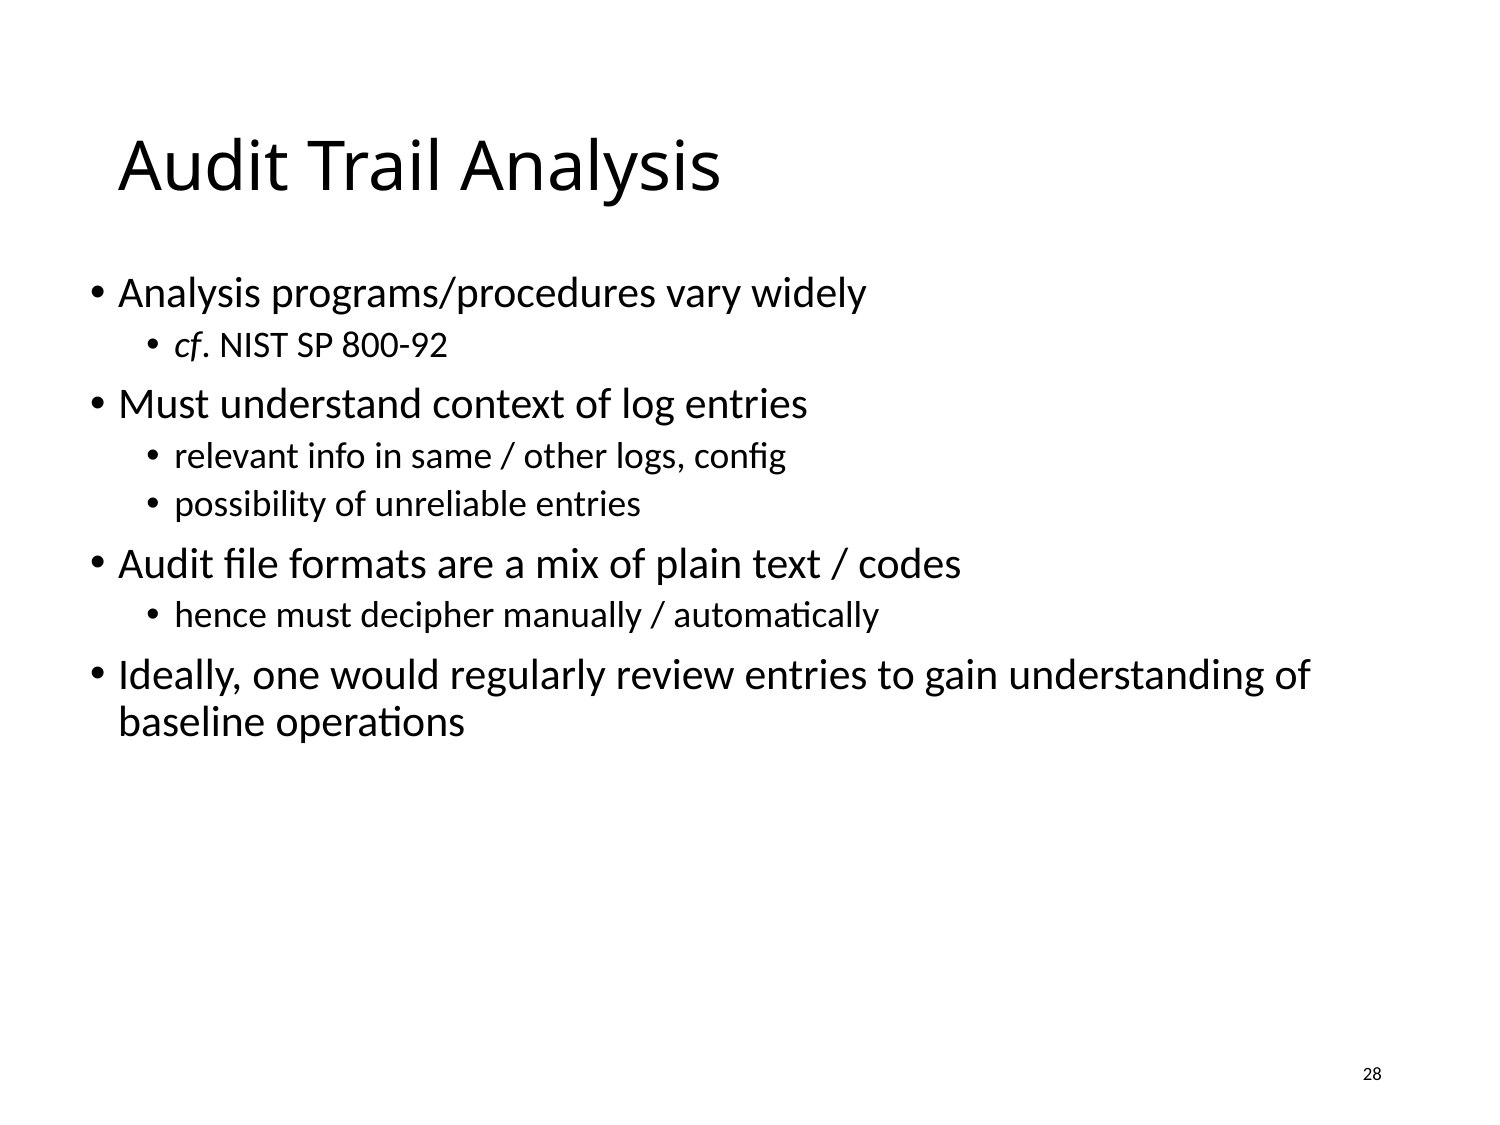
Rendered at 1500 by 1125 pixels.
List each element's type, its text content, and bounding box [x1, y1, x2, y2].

title Audit Trail Analysis [103, 59, 1397, 262]
list Analysis programs/procedures vary widely cf. NIST SP 800-92 Must understand context of log entries relevant info in same / other logs, config possibility of unreliable entries Audit file formats are a mix of plain text / codes hence must decipher manually / automatically Ideally, one would regularly review entries to gain understanding of baseline operations [75, 262, 1425, 1038]
slide_number 28 [1059, 1042, 1397, 1103]
